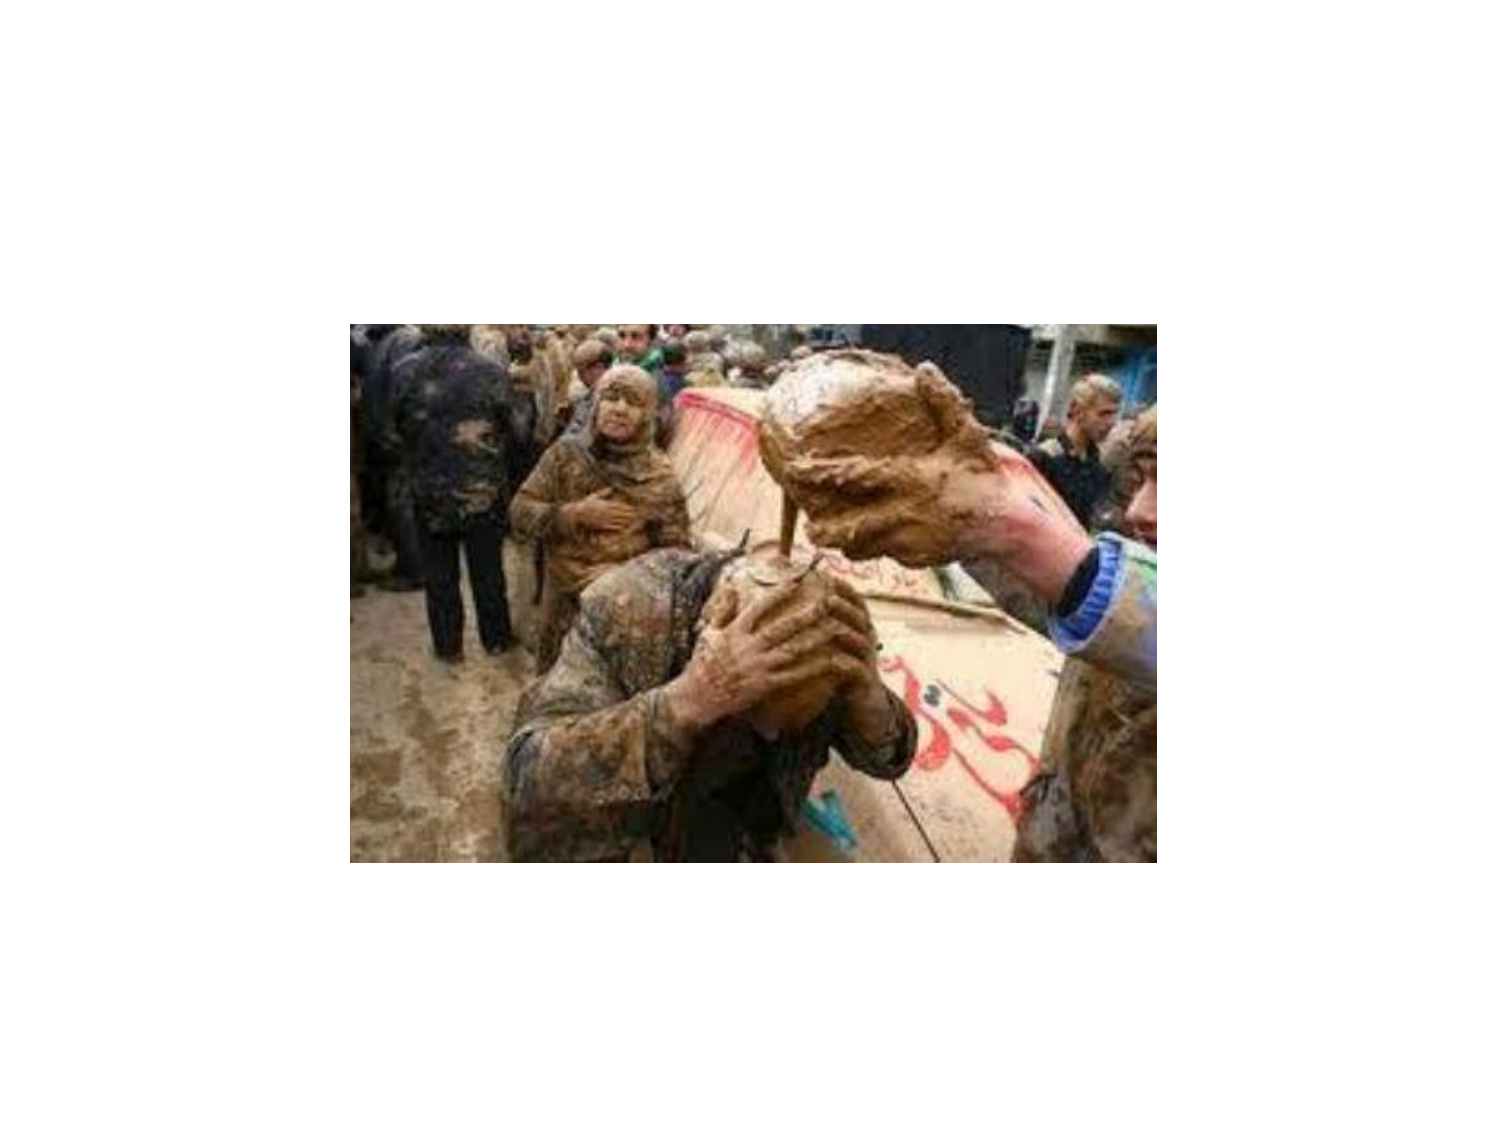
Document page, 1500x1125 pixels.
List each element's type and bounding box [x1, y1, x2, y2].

picture [349, 324, 1157, 863]
